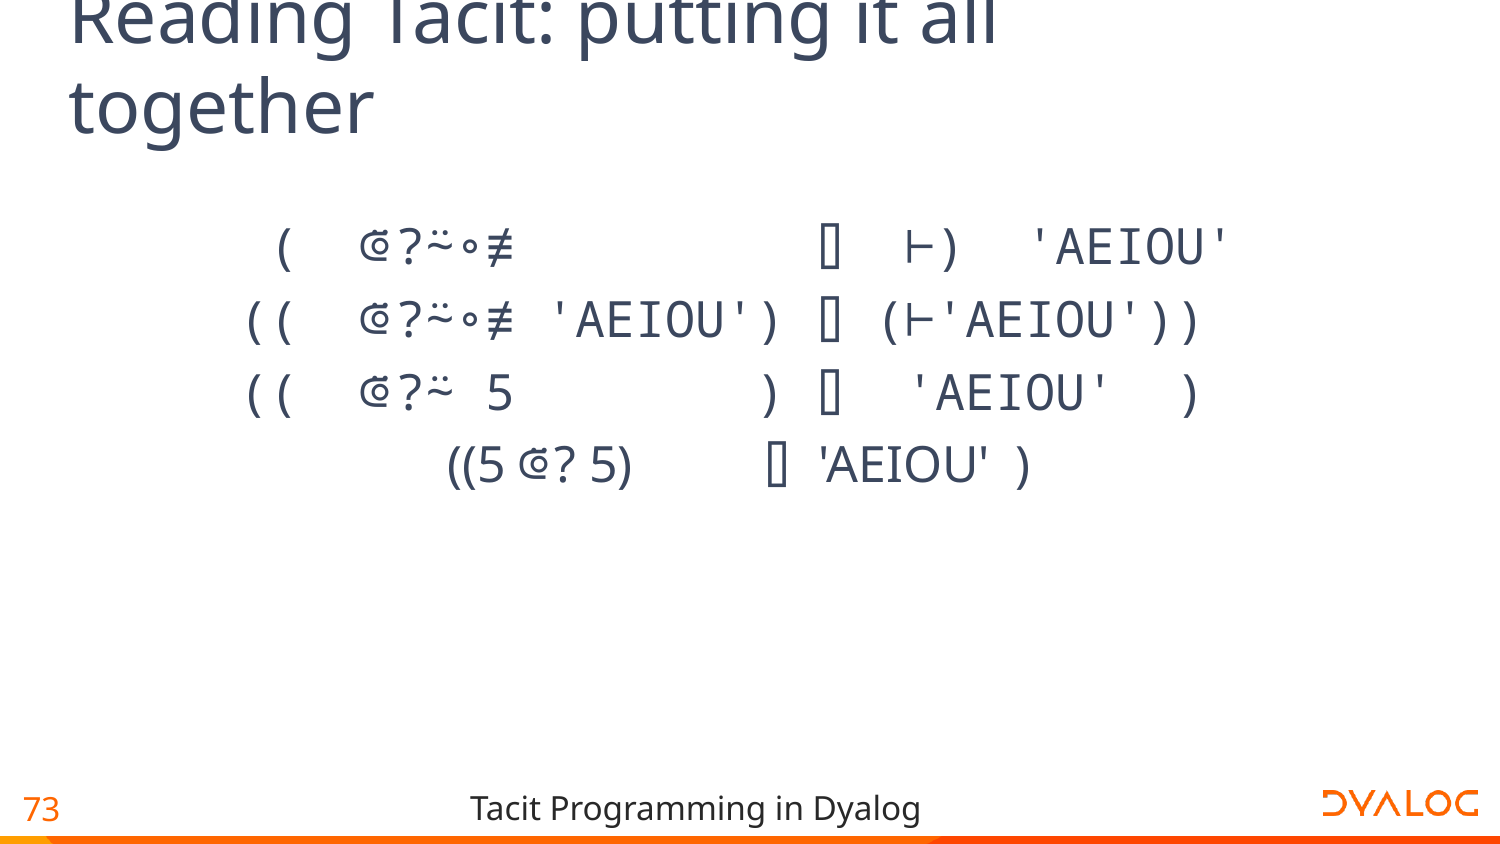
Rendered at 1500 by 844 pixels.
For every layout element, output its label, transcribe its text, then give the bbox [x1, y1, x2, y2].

picture [0, 836, 1500, 844]
picture [1323, 790, 1478, 816]
title Reading Tacit: putting it all together [53, 43, 1295, 157]
list ( ⊂ ⍤?⍨∘≢ ⌷ ⊢) 'AEIOU' . (( ⊂ ⍤?⍨∘≢ 'AEIOU') ⌷ (⊢'AEIOU')) . (( ⊂ ⍤?⍨ 5 ) ⌷ 'AEIOU' ) . ((5 ⊂ ⍤? 5) ⌷ 'AEIOU' ) . [53, 207, 1453, 740]
